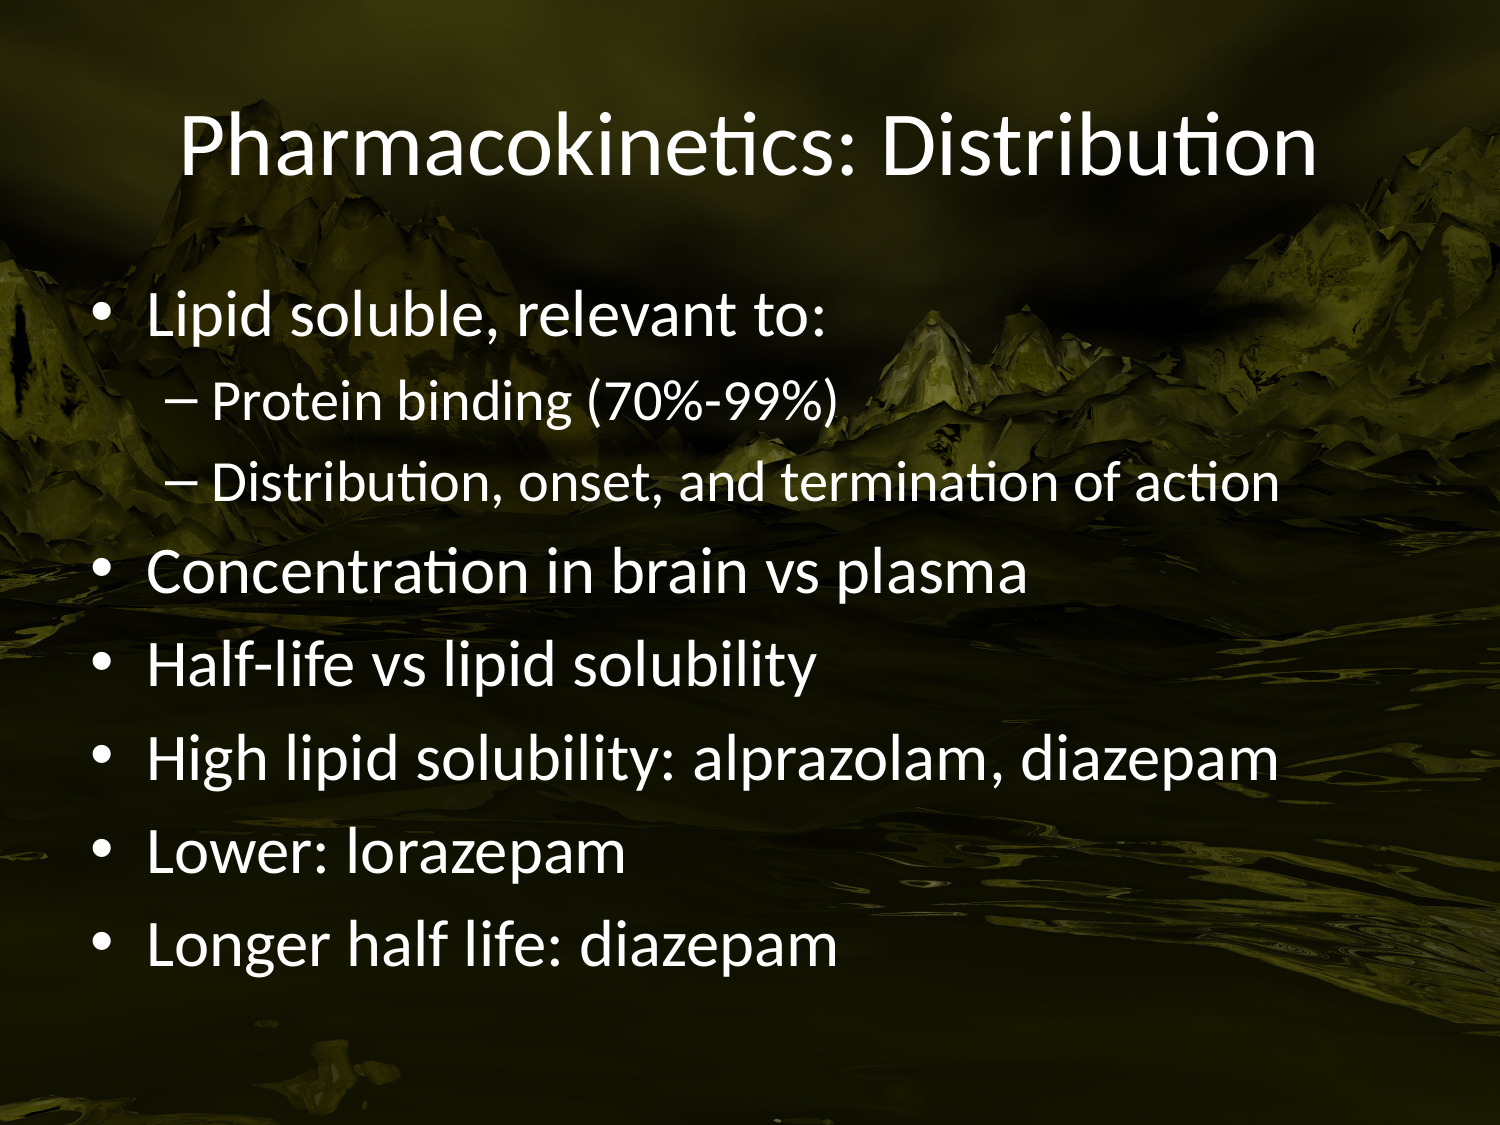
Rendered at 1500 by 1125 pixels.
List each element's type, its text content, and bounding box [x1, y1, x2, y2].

title Pharmacokinetics: Distribution [75, 45, 1425, 233]
list Lipid soluble, relevant to: Protein binding (70%-99%) Distribution, onset, and termination of action Concentration in brain vs plasma Half-life vs lipid solubility High lipid solubility: alprazolam, diazepam Lower: lorazepam Longer half life: diazepam [75, 262, 1425, 1005]
picture [0, 0, 1500, 1125]
